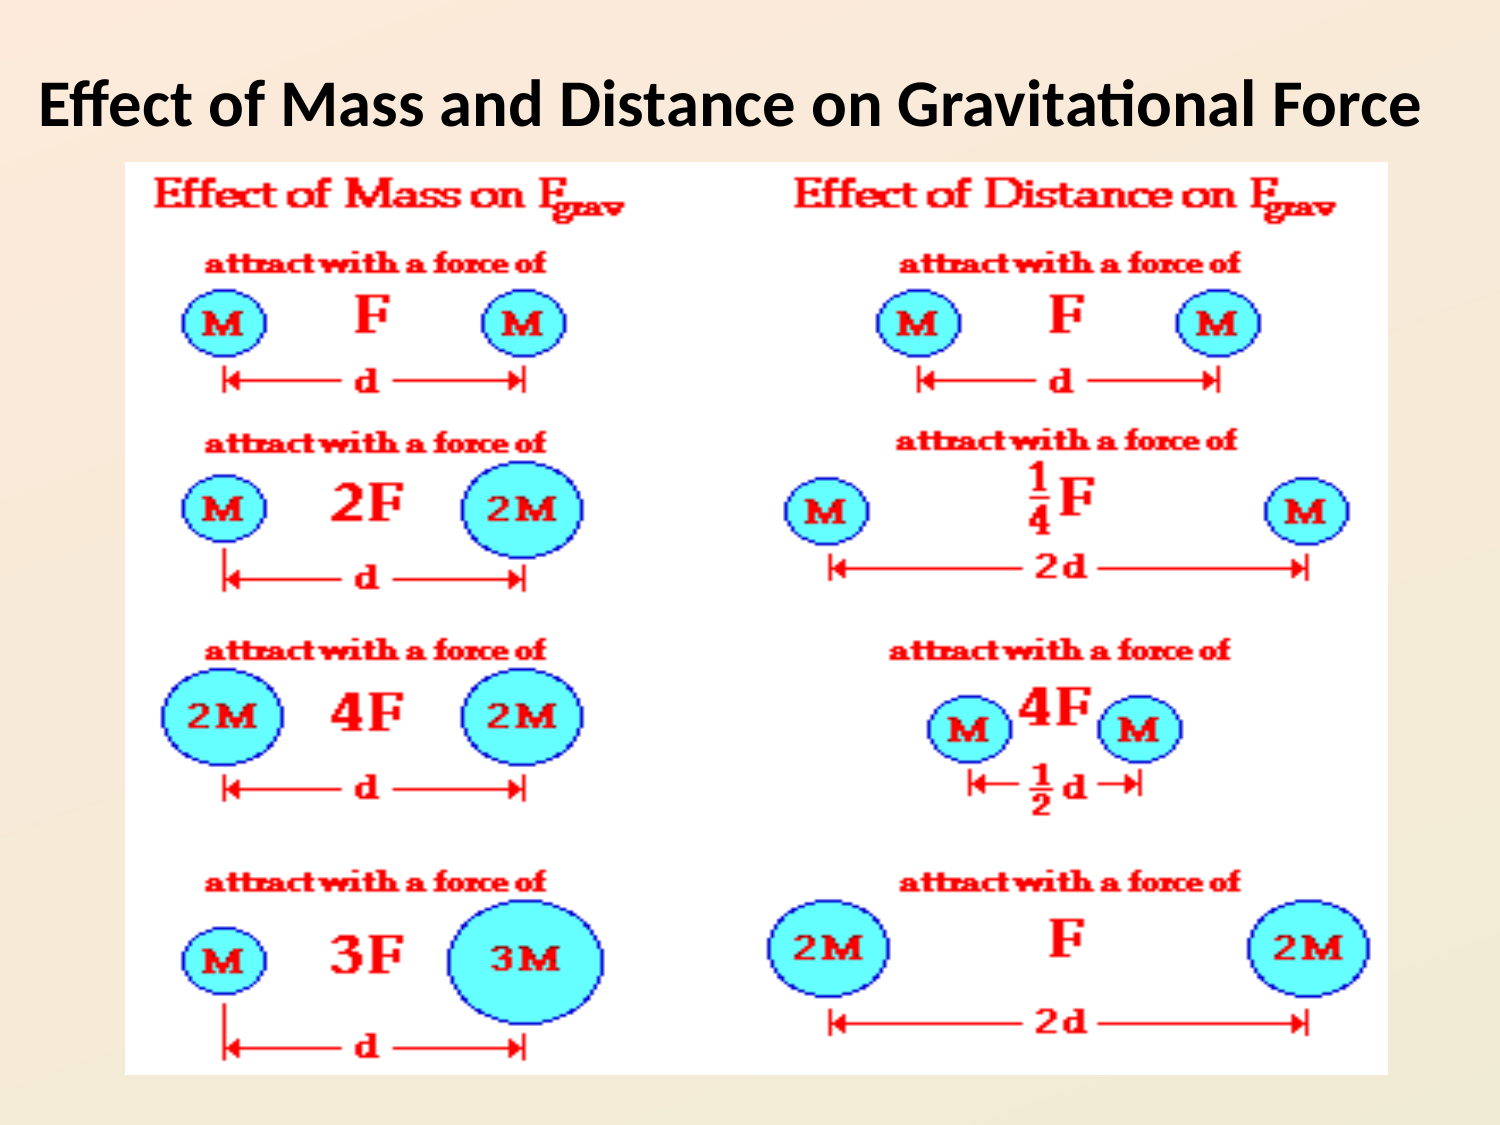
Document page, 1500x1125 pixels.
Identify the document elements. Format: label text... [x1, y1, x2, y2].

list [124, 162, 1388, 1076]
title Effect of Mass and Distance on Gravitational Force [0, 0, 1463, 200]
